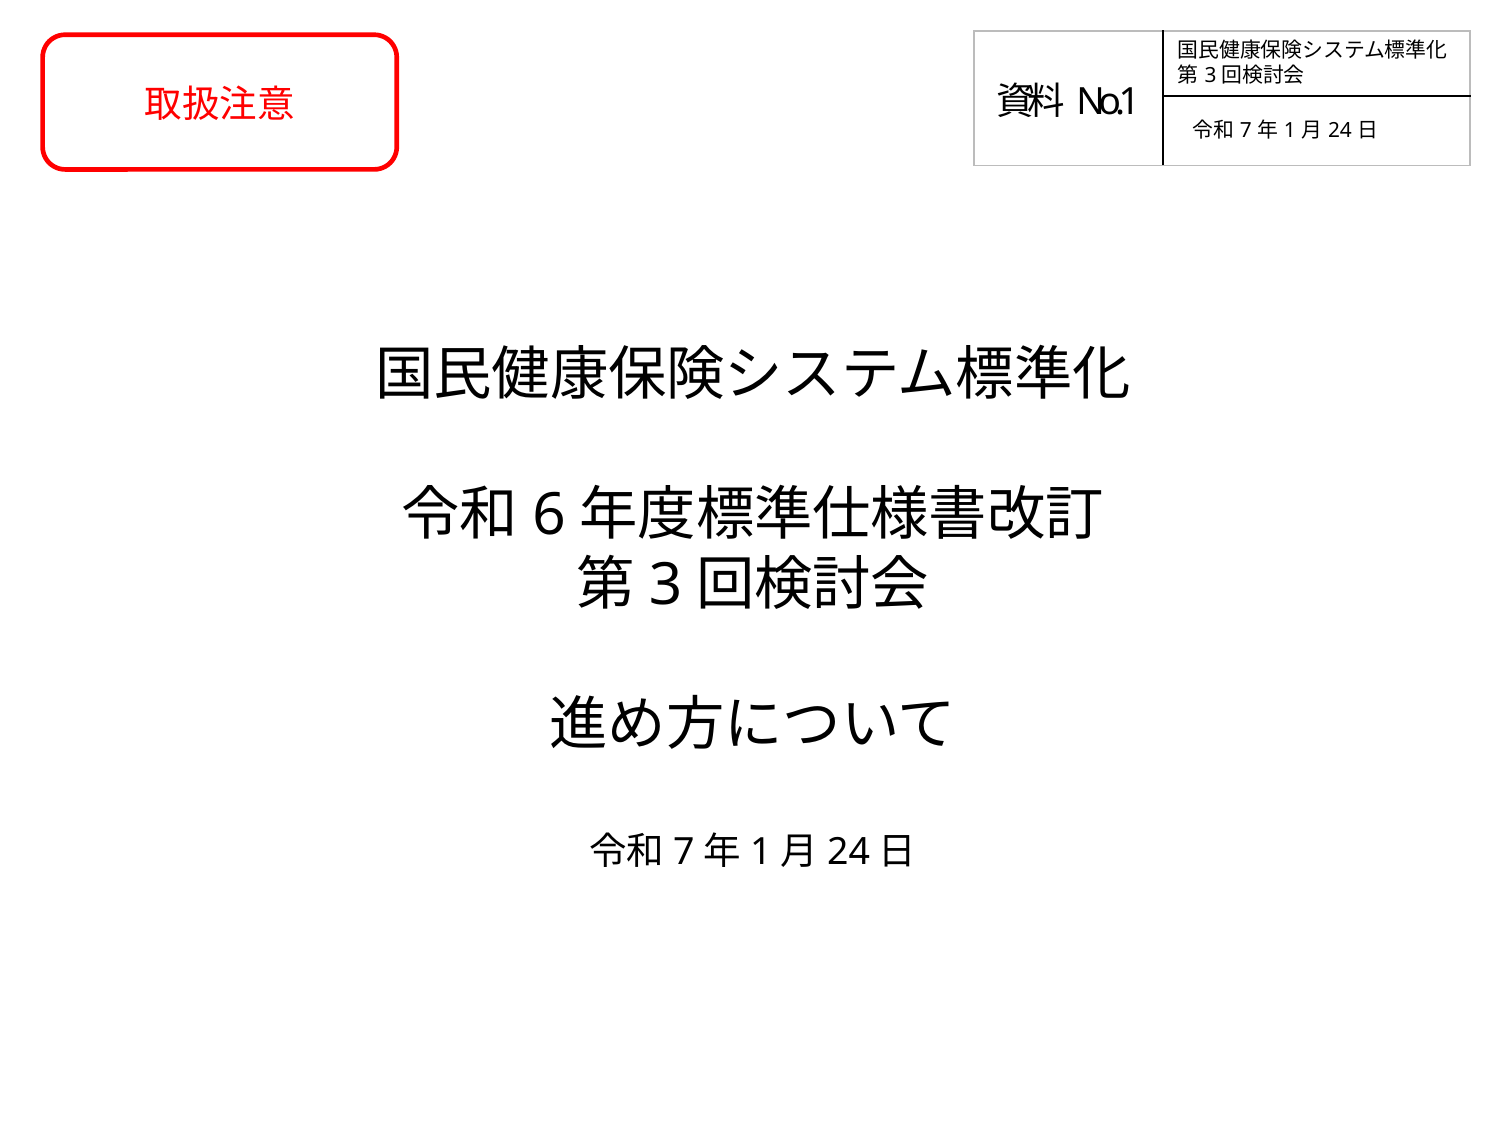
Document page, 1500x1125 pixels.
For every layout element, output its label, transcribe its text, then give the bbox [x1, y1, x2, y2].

text_box 取扱注意 [40, 32, 399, 172]
table_header 資料No.1 [975, 32, 1162, 165]
text_box 令和7年1月24日 [140, 819, 1365, 954]
table_header 国民健康保険システム標準化 第3回検討会 [1164, 32, 1469, 95]
table_cell 令和7年1月24日 [1164, 97, 1469, 165]
text_box 国民健康保険システム標準化 令和6年度標準仕様書改訂 第3回検討会 進め方について [11, 294, 1494, 798]
